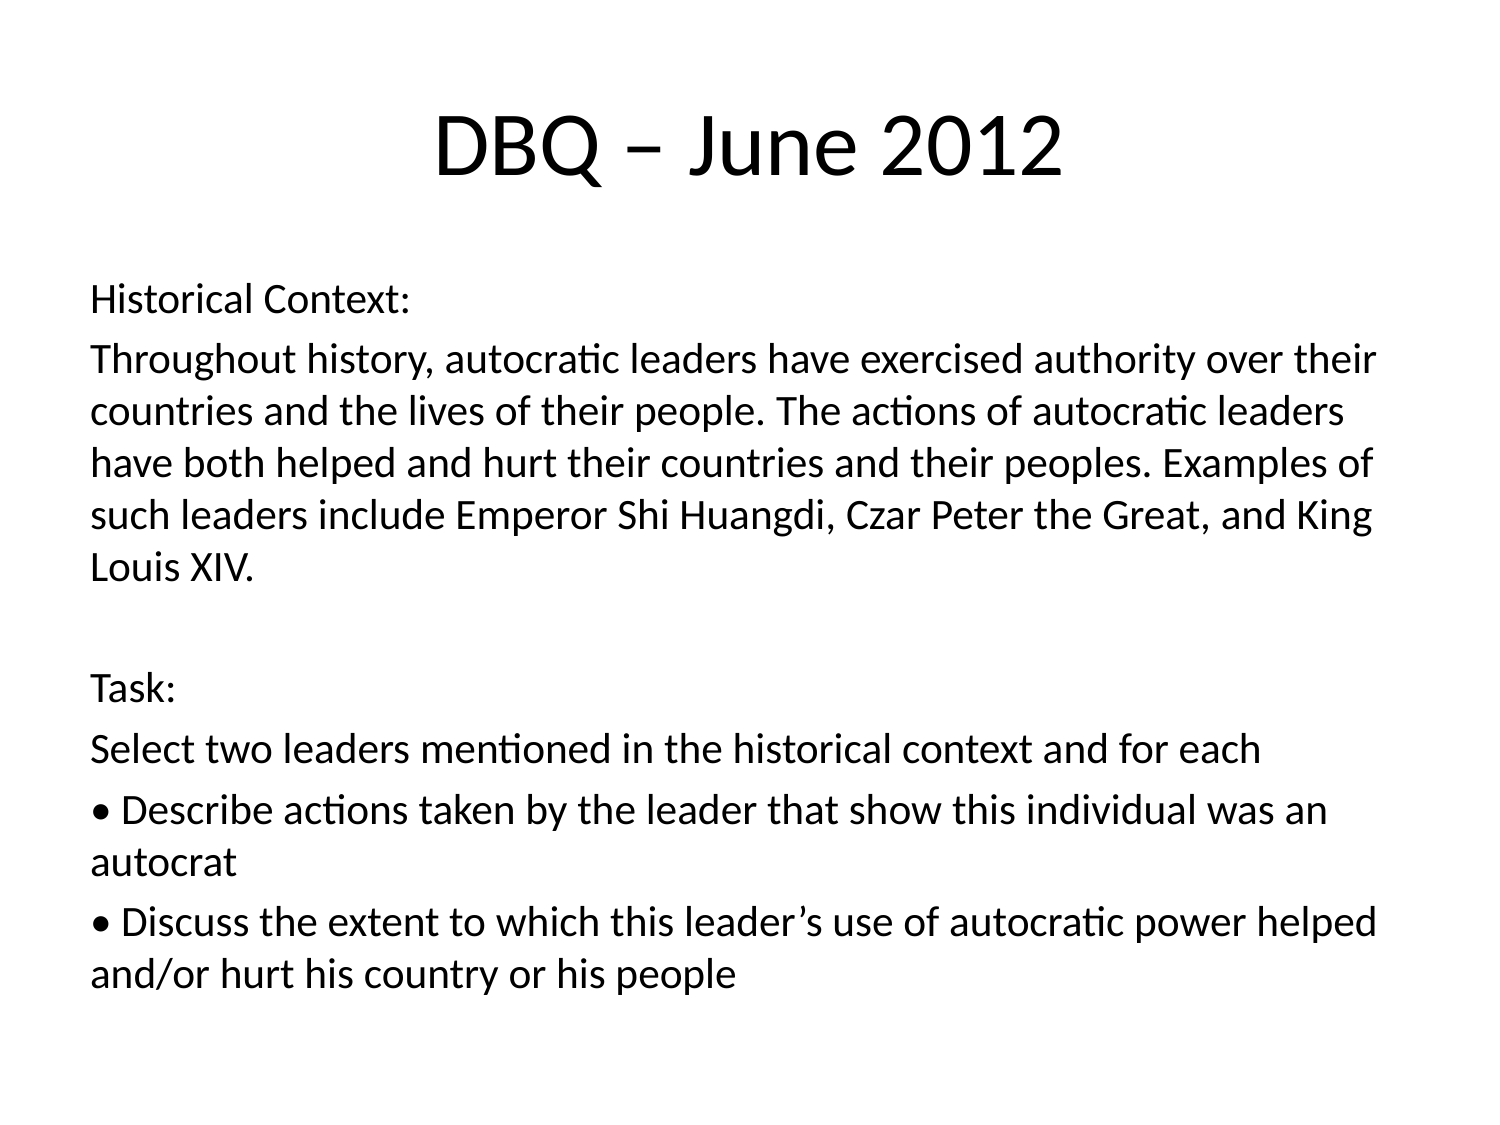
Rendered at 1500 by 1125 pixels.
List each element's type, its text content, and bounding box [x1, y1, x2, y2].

title DBQ – June 2012 [75, 45, 1425, 233]
list Historical Context: Throughout history, autocratic leaders have exercised authority over their countries and the lives of their people. The actions of autocratic leaders have both helped and hurt their countries and their peoples. Examples of such leaders include Emperor Shi Huangdi, Czar Peter the Great, and King Louis XIV. Task: Select two leaders mentioned in the historical context and for each • Describe actions taken by the leader that show this individual was an autocrat • Discuss the extent to which this leader’s use of autocratic power helped and/or hurt his country or his people [75, 262, 1425, 1005]
